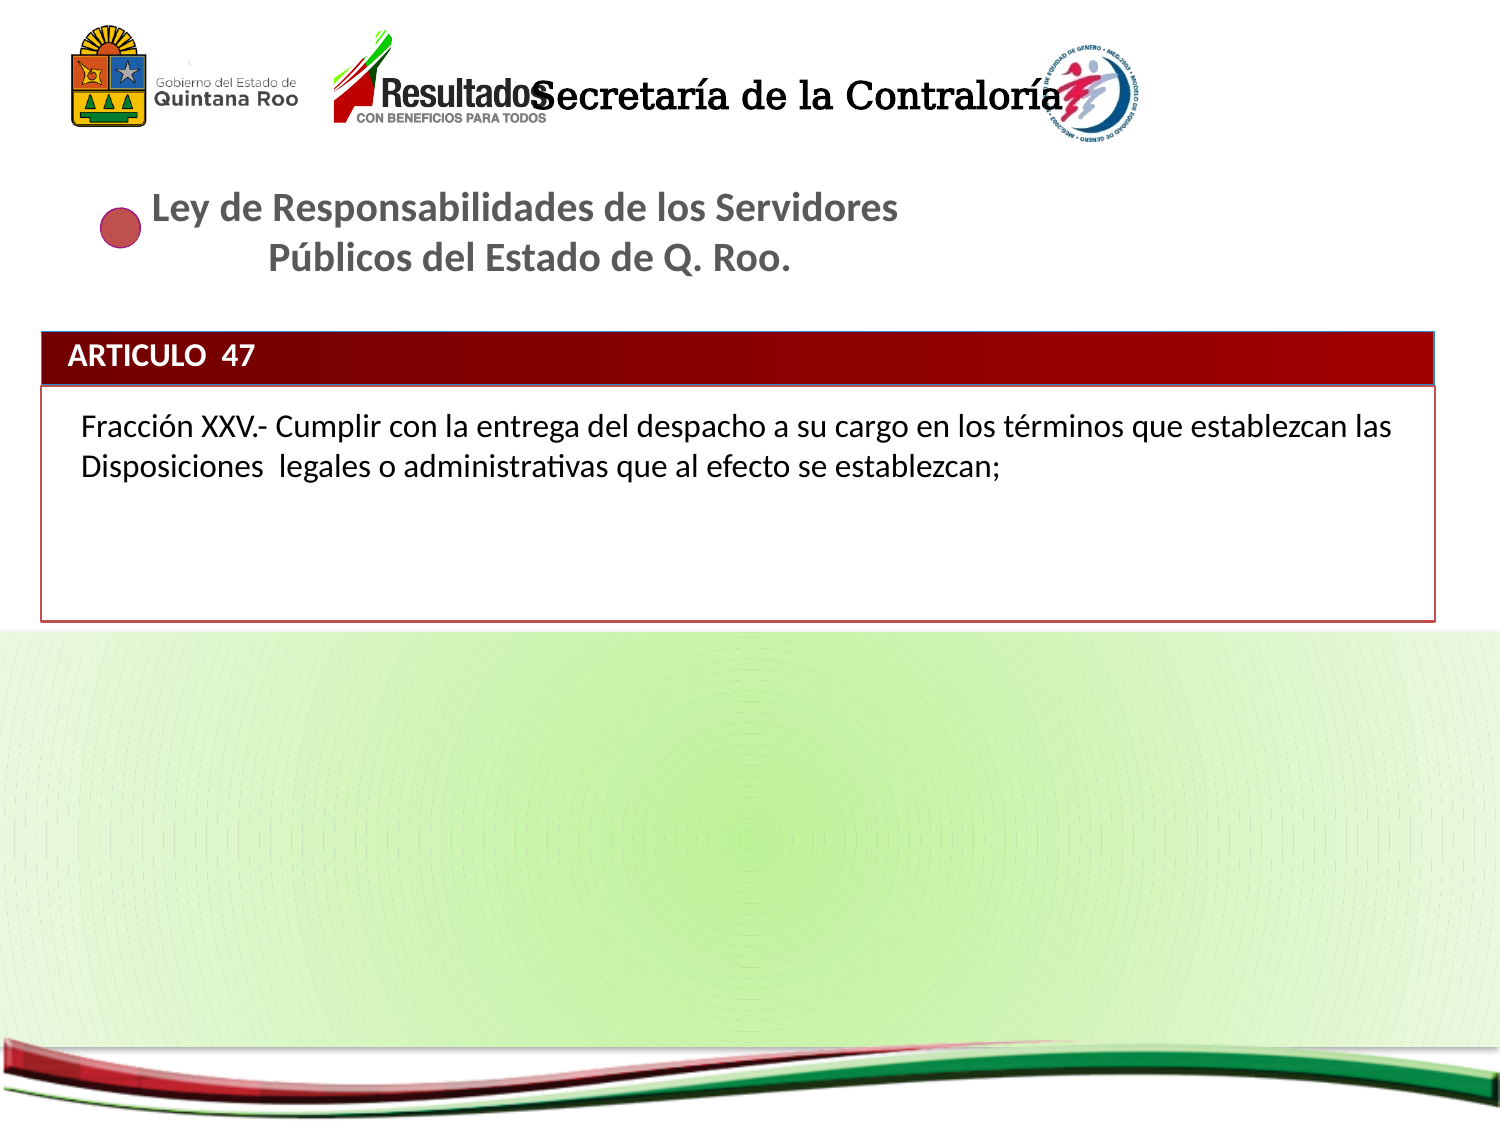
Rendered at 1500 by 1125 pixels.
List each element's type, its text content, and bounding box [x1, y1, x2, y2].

text_box [0, 632, 1500, 1030]
picture [318, 23, 563, 130]
picture [0, 1031, 1500, 1125]
picture [58, 25, 303, 130]
text_box Secretaría de la Contraloría [567, 63, 1037, 124]
picture [1042, 45, 1140, 142]
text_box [100, 207, 141, 248]
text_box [41, 331, 1436, 622]
text_box ARTICULO 47 [53, 326, 290, 330]
text_box Ley de Responsabilidades de los Servidores Públicos del Estado de Q. Roo. [123, 172, 928, 288]
